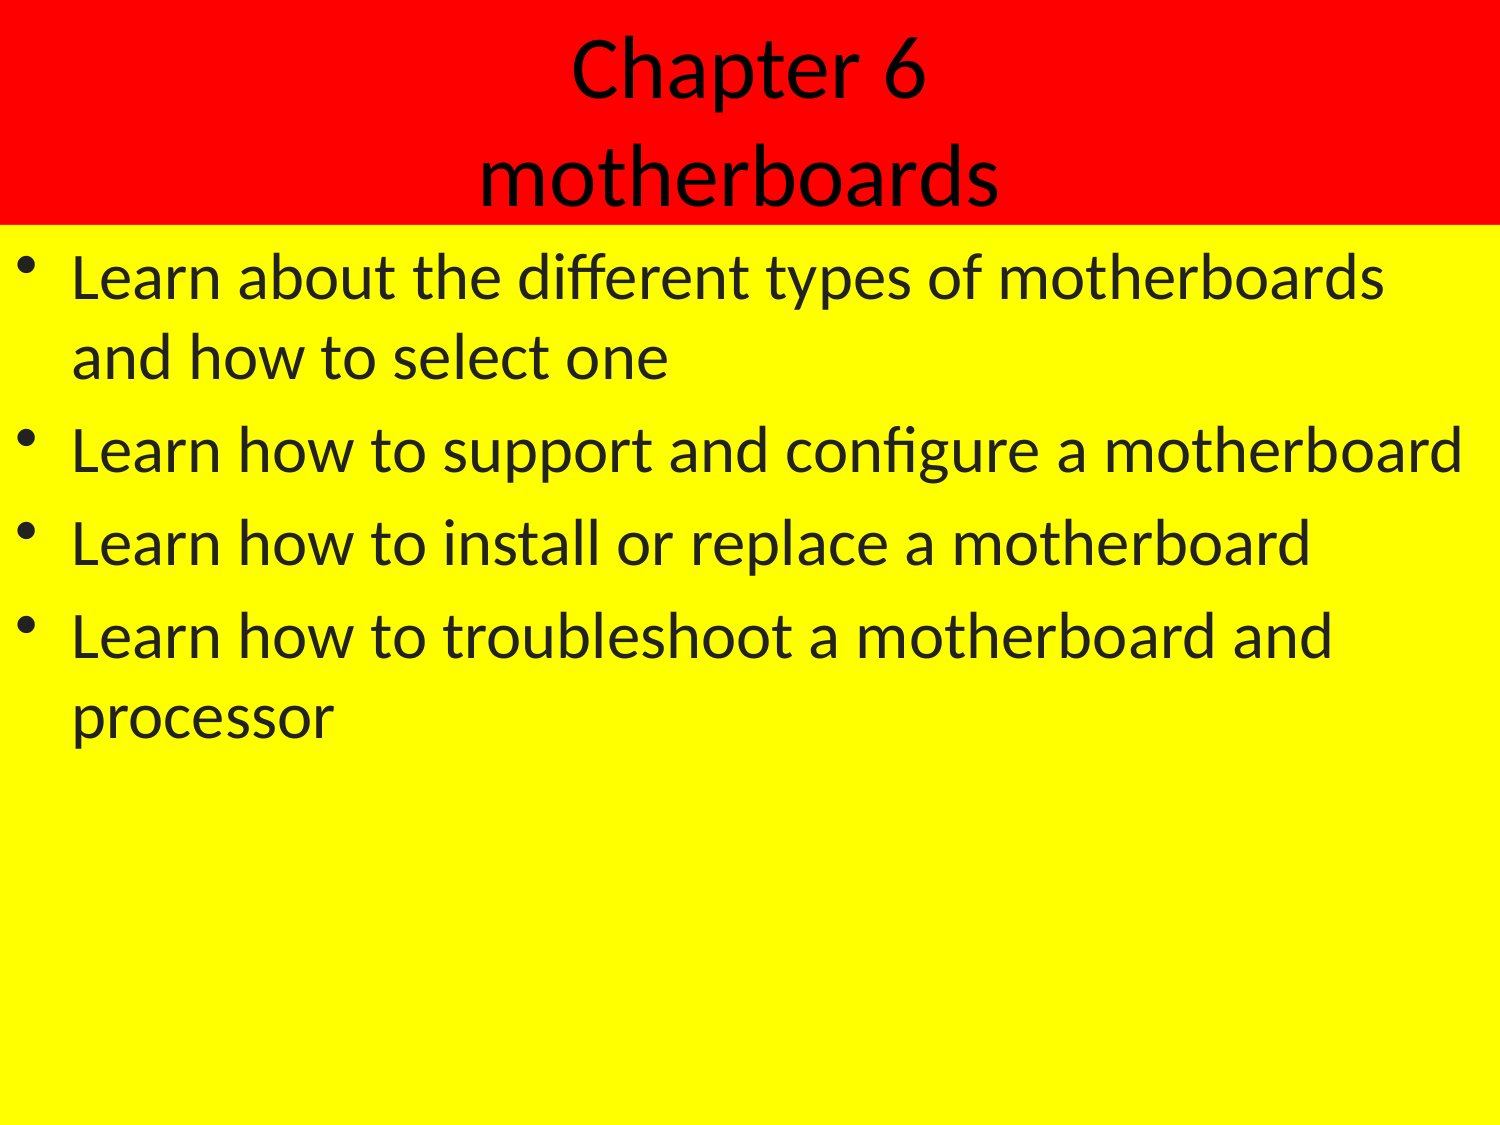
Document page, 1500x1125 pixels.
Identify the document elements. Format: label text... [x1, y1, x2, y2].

title Chapter 6 motherboards [0, 0, 1500, 224]
list Learn about the different types of motherboards and how to select one Learn how to support and configure a motherboard Learn how to install or replace a motherboard Learn how to troubleshoot a motherboard and processor [0, 224, 1500, 1125]
